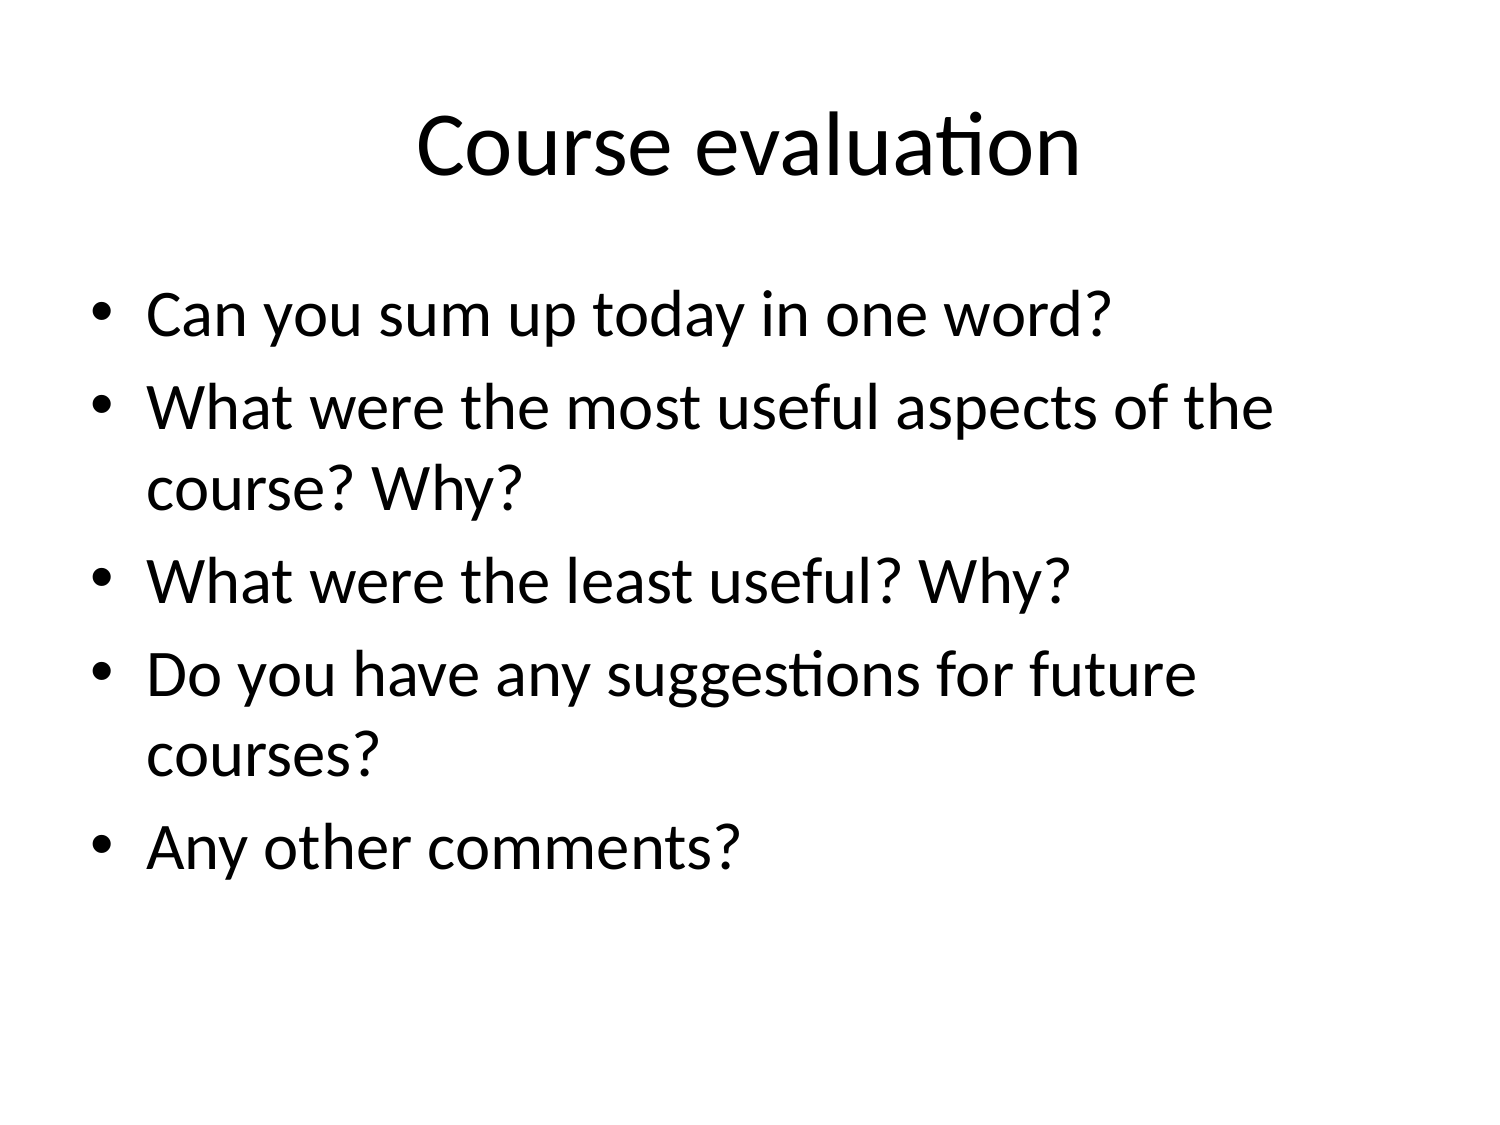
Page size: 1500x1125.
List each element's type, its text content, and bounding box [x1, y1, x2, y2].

title Course evaluation [75, 45, 1425, 233]
list Can you sum up today in one word? What were the most useful aspects of the course? Why? What were the least useful? Why? Do you have any suggestions for future courses? Any other comments? [75, 262, 1425, 1005]
